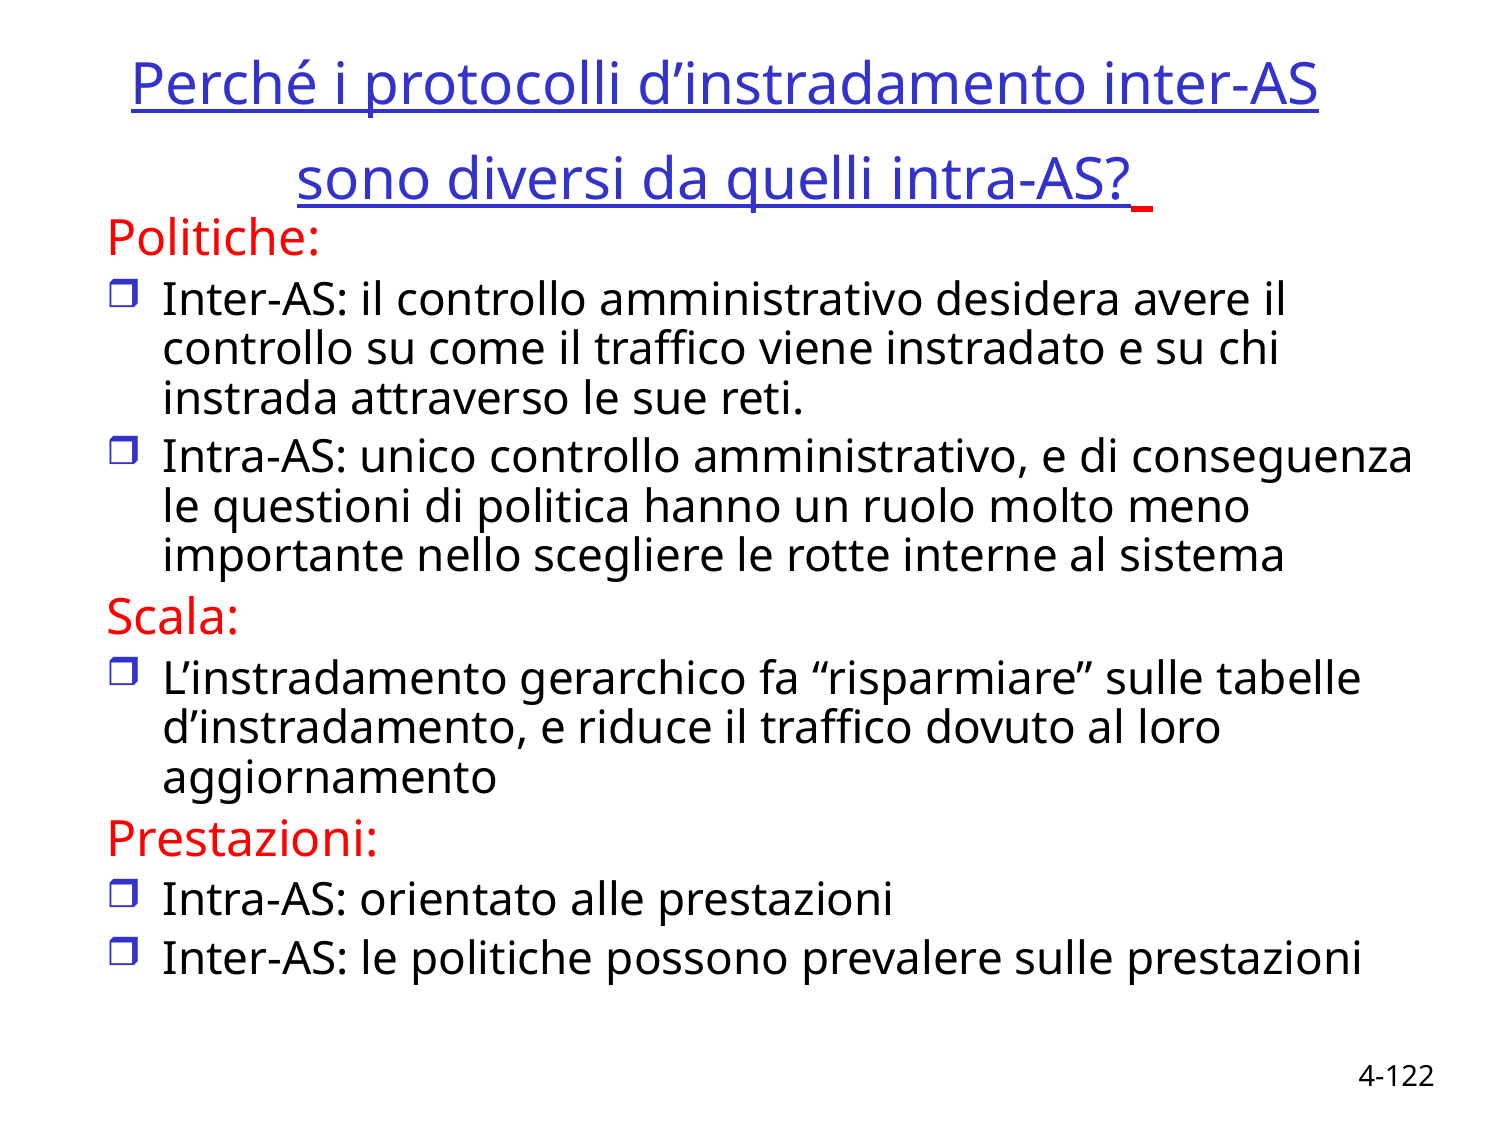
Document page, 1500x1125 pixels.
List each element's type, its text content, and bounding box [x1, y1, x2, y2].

slide_number 4-122 [1338, 1049, 1451, 1125]
list Politiche: Inter-AS: il controllo amministrativo desidera avere il controllo su come il traffico viene instradato e su chi instrada attraverso le sue reti. Intra-AS: unico controllo amministrativo, e di conseguenza le questioni di politica hanno un ruolo molto meno importante nello scegliere le rotte interne al sistema Scala: L’instradamento gerarchico fa “risparmiare” sulle tabelle d’instradamento, e riduce il traffico dovuto al loro aggiornamento Prestazioni: Intra-AS: orientato alle prestazioni Inter-AS: le politiche possono prevalere sulle prestazioni [91, 204, 1442, 956]
title Perché i protocolli d’instradamento inter-AS sono diversi da quelli intra-AS? [87, 37, 1363, 226]
